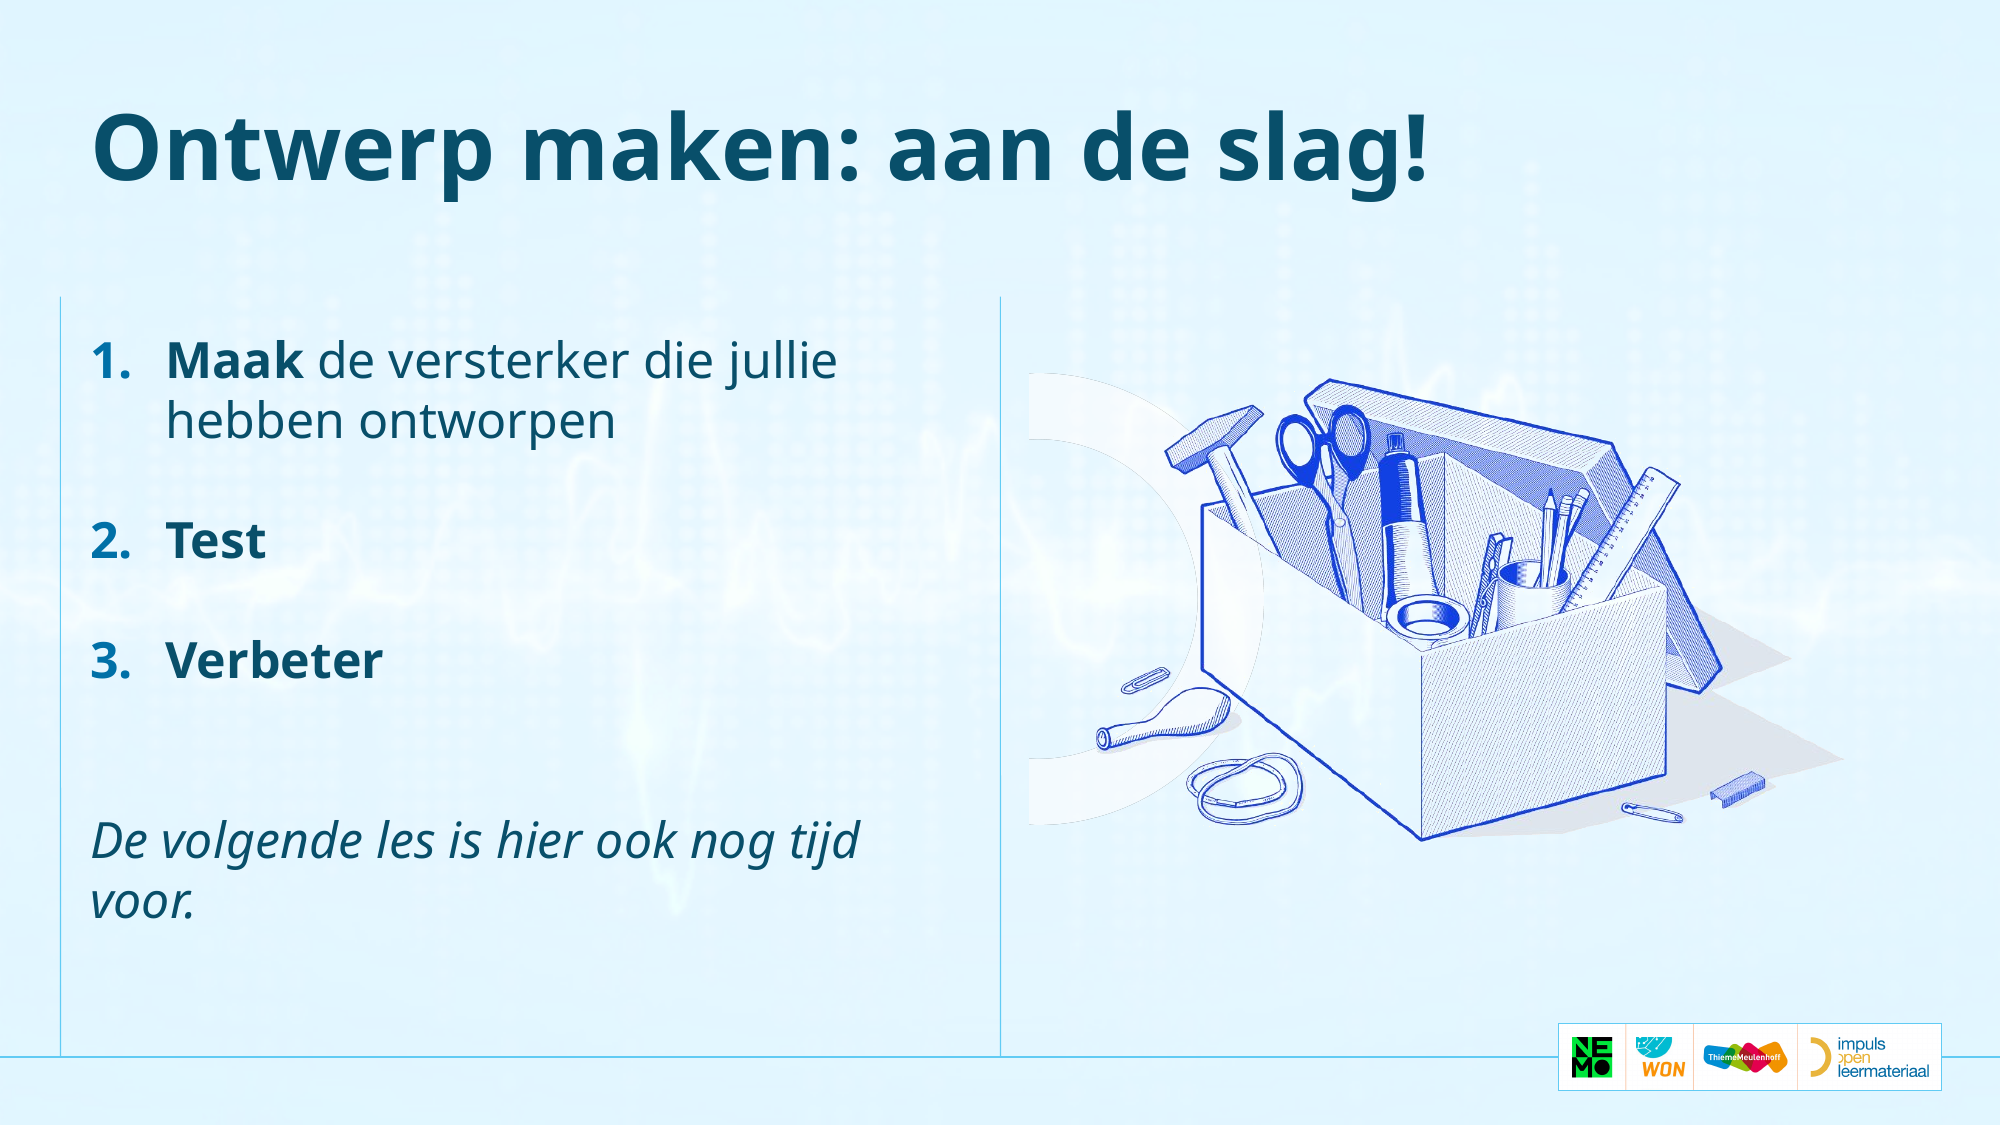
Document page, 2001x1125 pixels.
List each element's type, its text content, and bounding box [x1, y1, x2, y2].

picture [1559, 1024, 1941, 1090]
title Ontwerp maken: aan de slag! [90, 89, 1910, 247]
list Maak de versterker die jullie hebben ontworpen Test Verbeter De volgende les is hier ook nog tijd voor. [90, 299, 971, 894]
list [1053, 299, 1910, 911]
